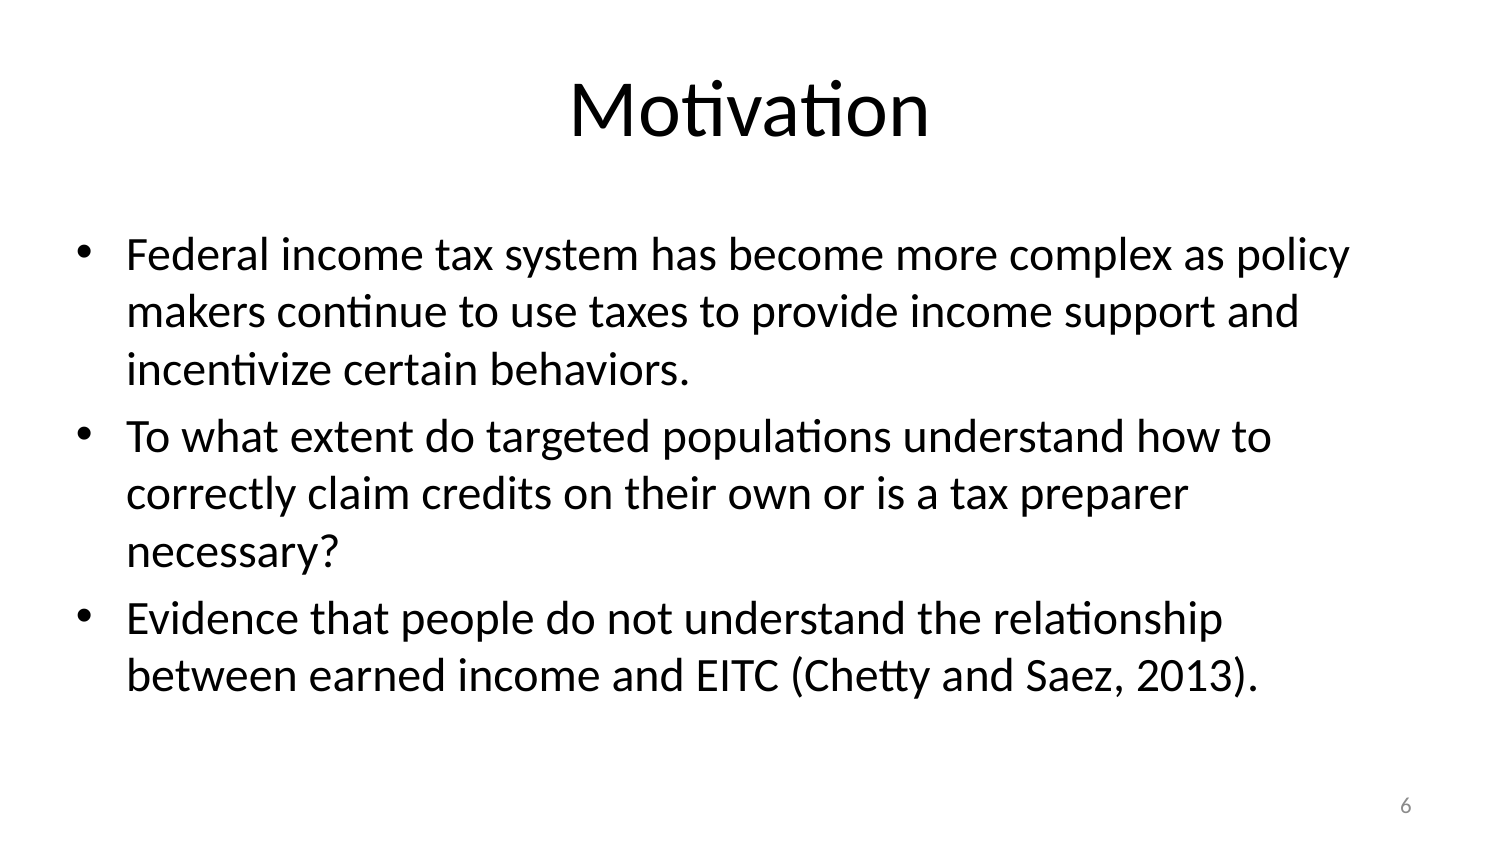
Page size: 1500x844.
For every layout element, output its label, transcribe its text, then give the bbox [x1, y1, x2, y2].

list Federal income tax system has become more complex as policy makers continue to use taxes to provide income support and incentivize certain behaviors. To what extent do targeted populations understand how to correctly claim credits on their own or is a tax preparer necessary? Evidence that people do not understand the relationship between earned income and EITC (Chetty and Saez, 2013). [62, 215, 1413, 773]
slide_number 6 [1074, 782, 1426, 827]
title Motivation [74, 33, 1425, 175]
